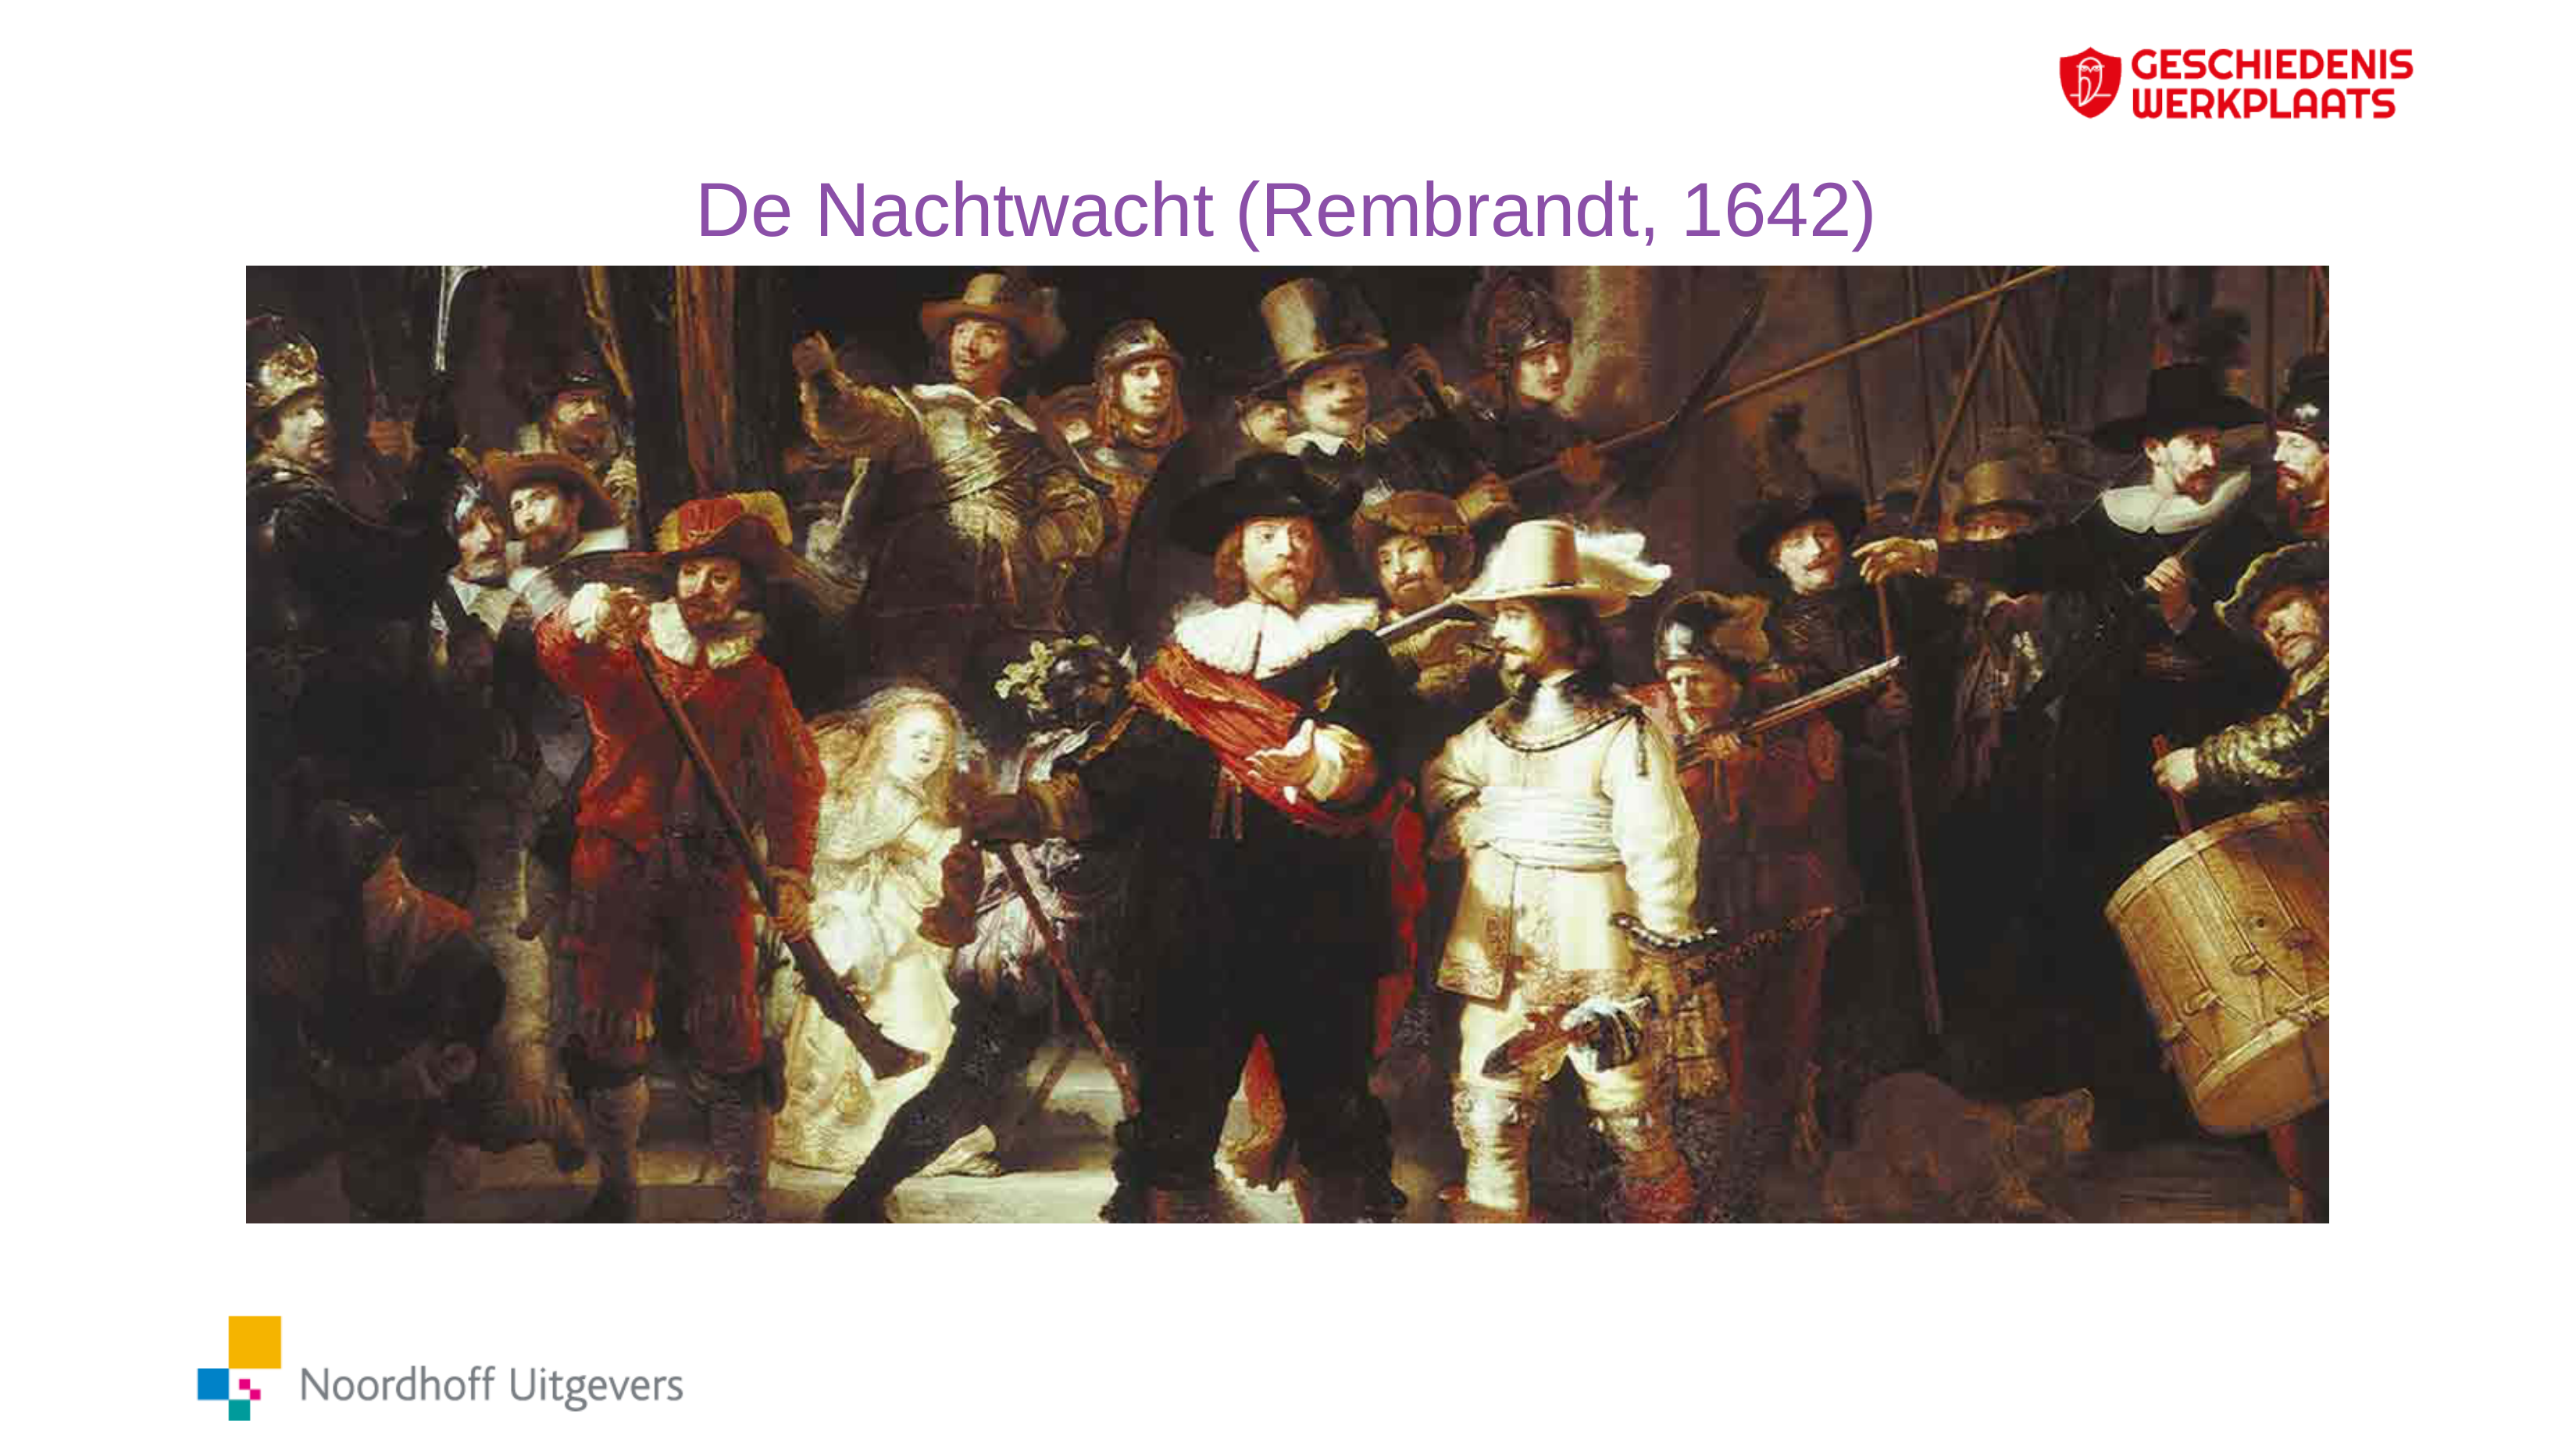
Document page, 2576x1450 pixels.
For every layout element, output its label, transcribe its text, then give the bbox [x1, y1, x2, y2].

picture [159, 1288, 802, 1449]
picture [245, 266, 2329, 1223]
picture [1610, 0, 2576, 161]
title De Nachtwacht (Rembrandt, 1642) [159, 159, 2416, 266]
